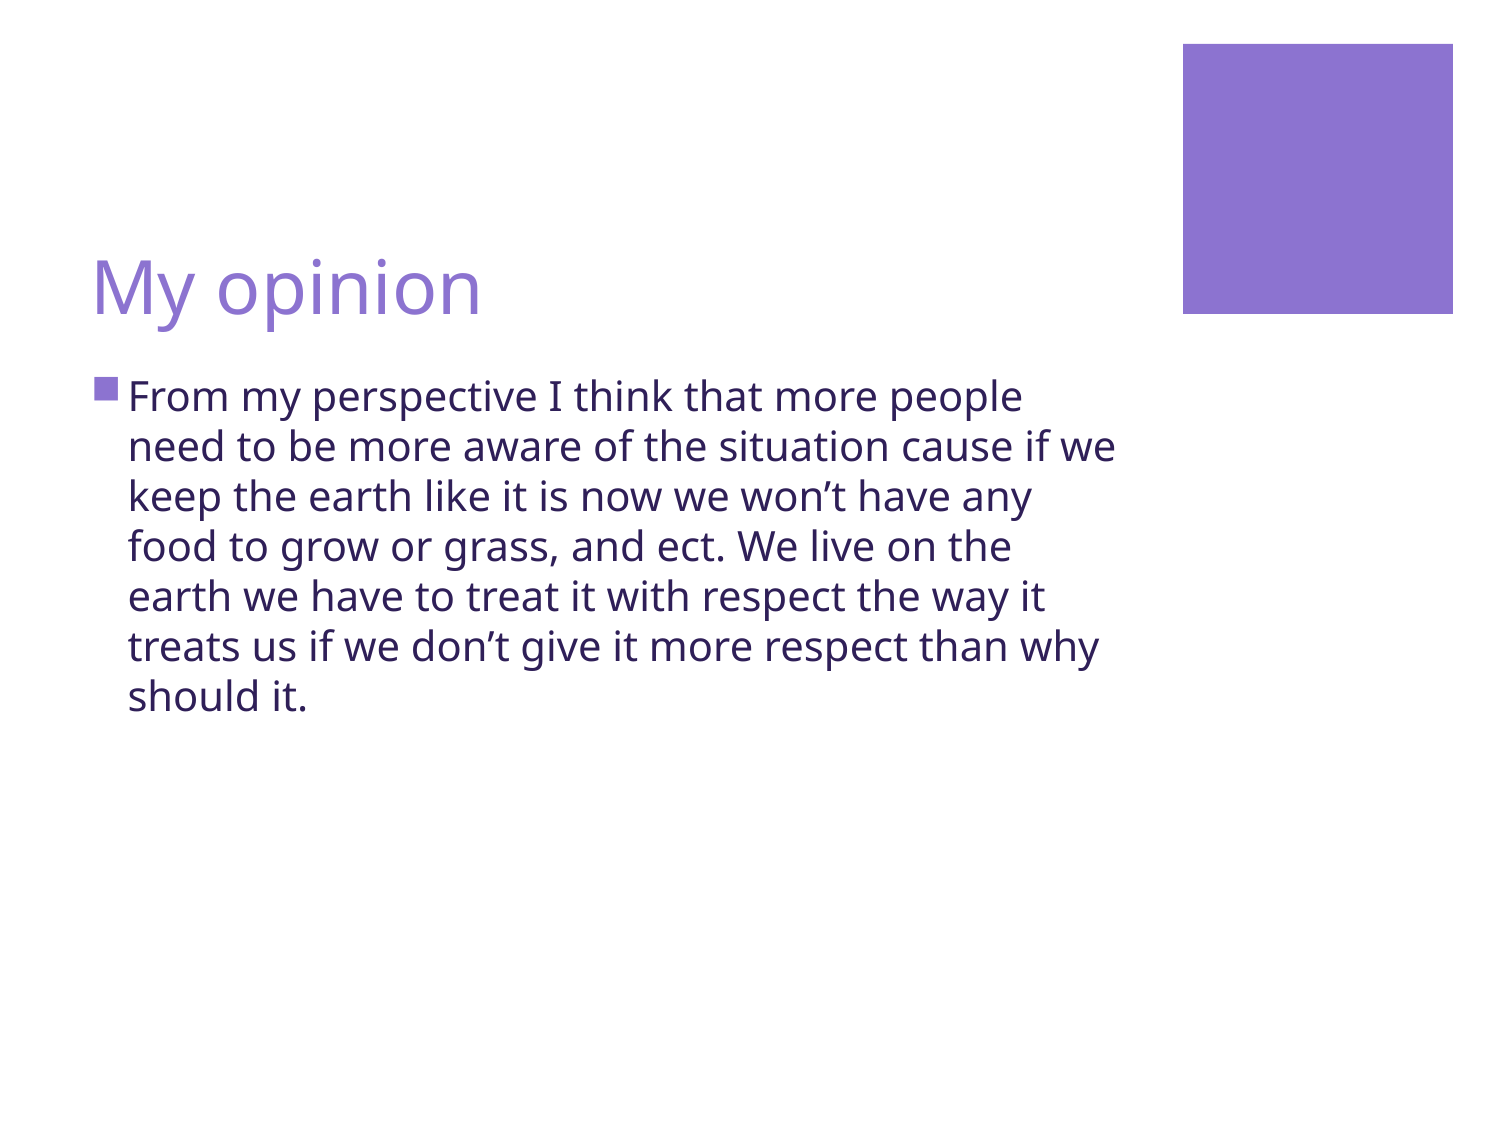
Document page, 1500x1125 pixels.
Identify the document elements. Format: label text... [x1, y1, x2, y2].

list From my perspective I think that more people need to be more aware of the situation cause if we keep the earth like it is now we won’t have any food to grow or grass, and ect. We live on the earth we have to treat it with respect the way it treats us if we don’t give it more respect than why should it. [75, 362, 1143, 1005]
title My opinion [75, 149, 1143, 338]
